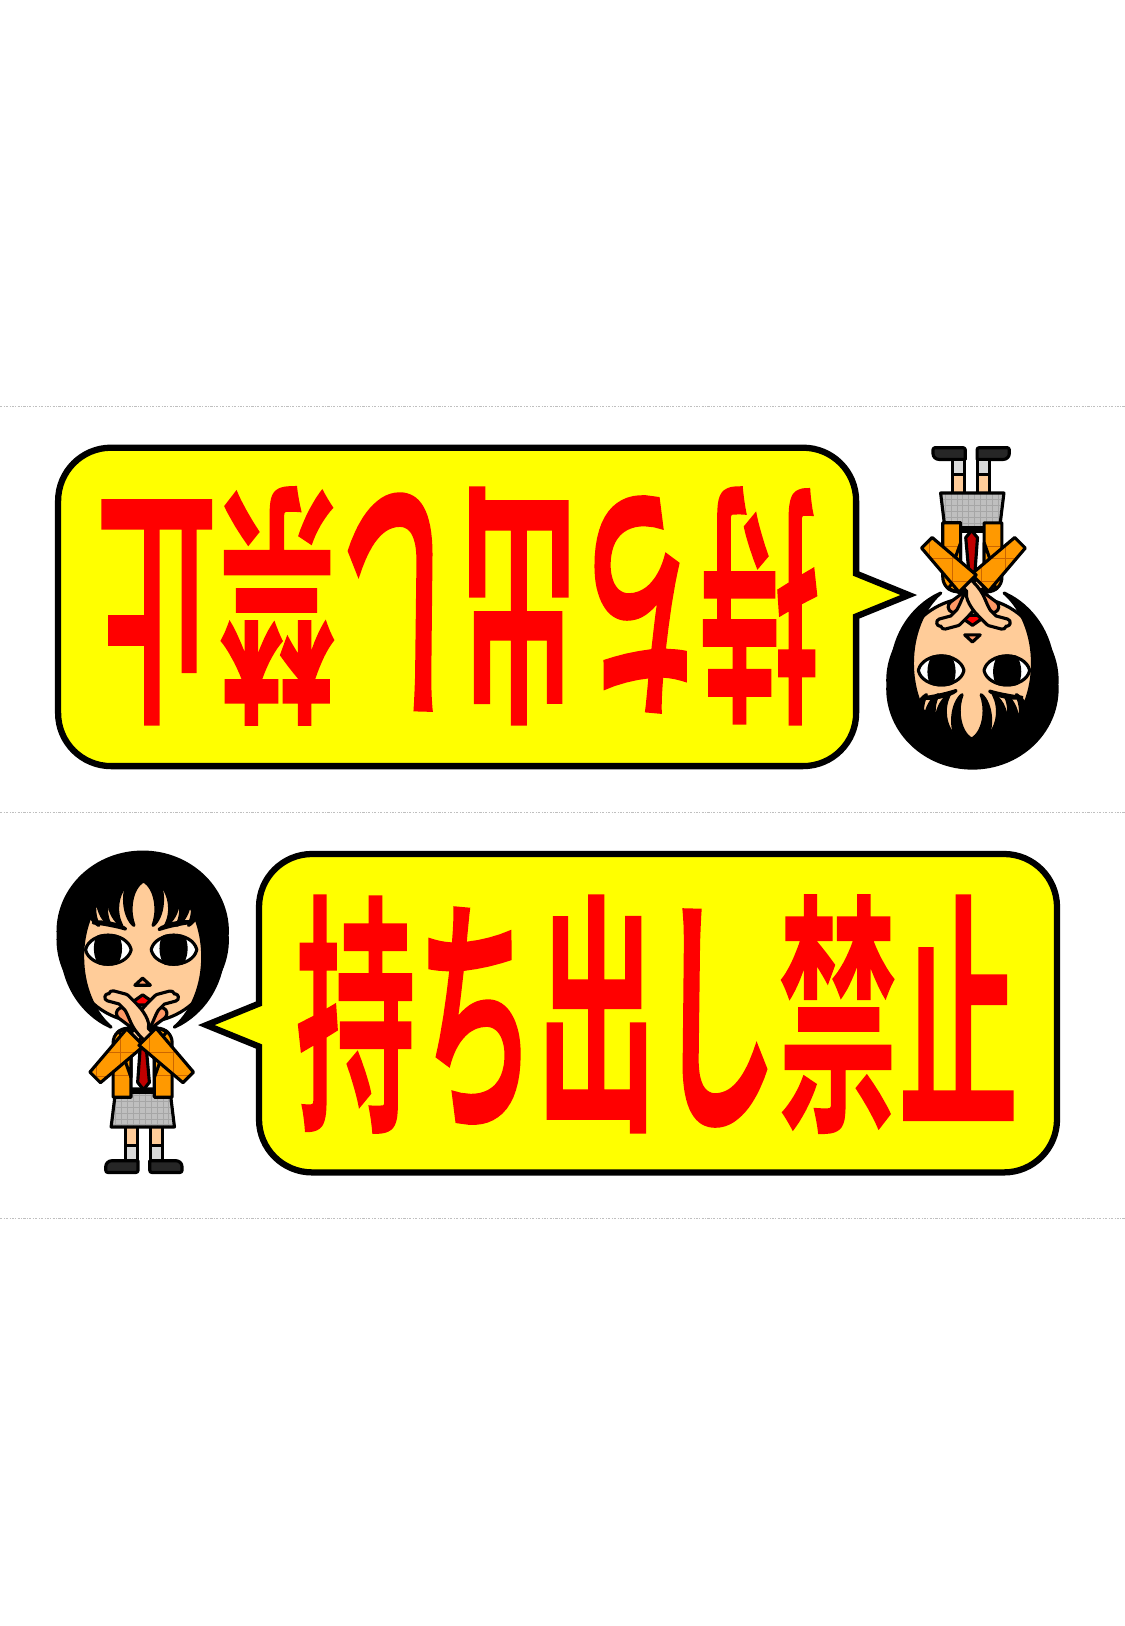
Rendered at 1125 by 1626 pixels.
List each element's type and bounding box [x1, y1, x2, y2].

text_box [58, 447, 1058, 769]
text_box [58, 852, 1058, 1173]
